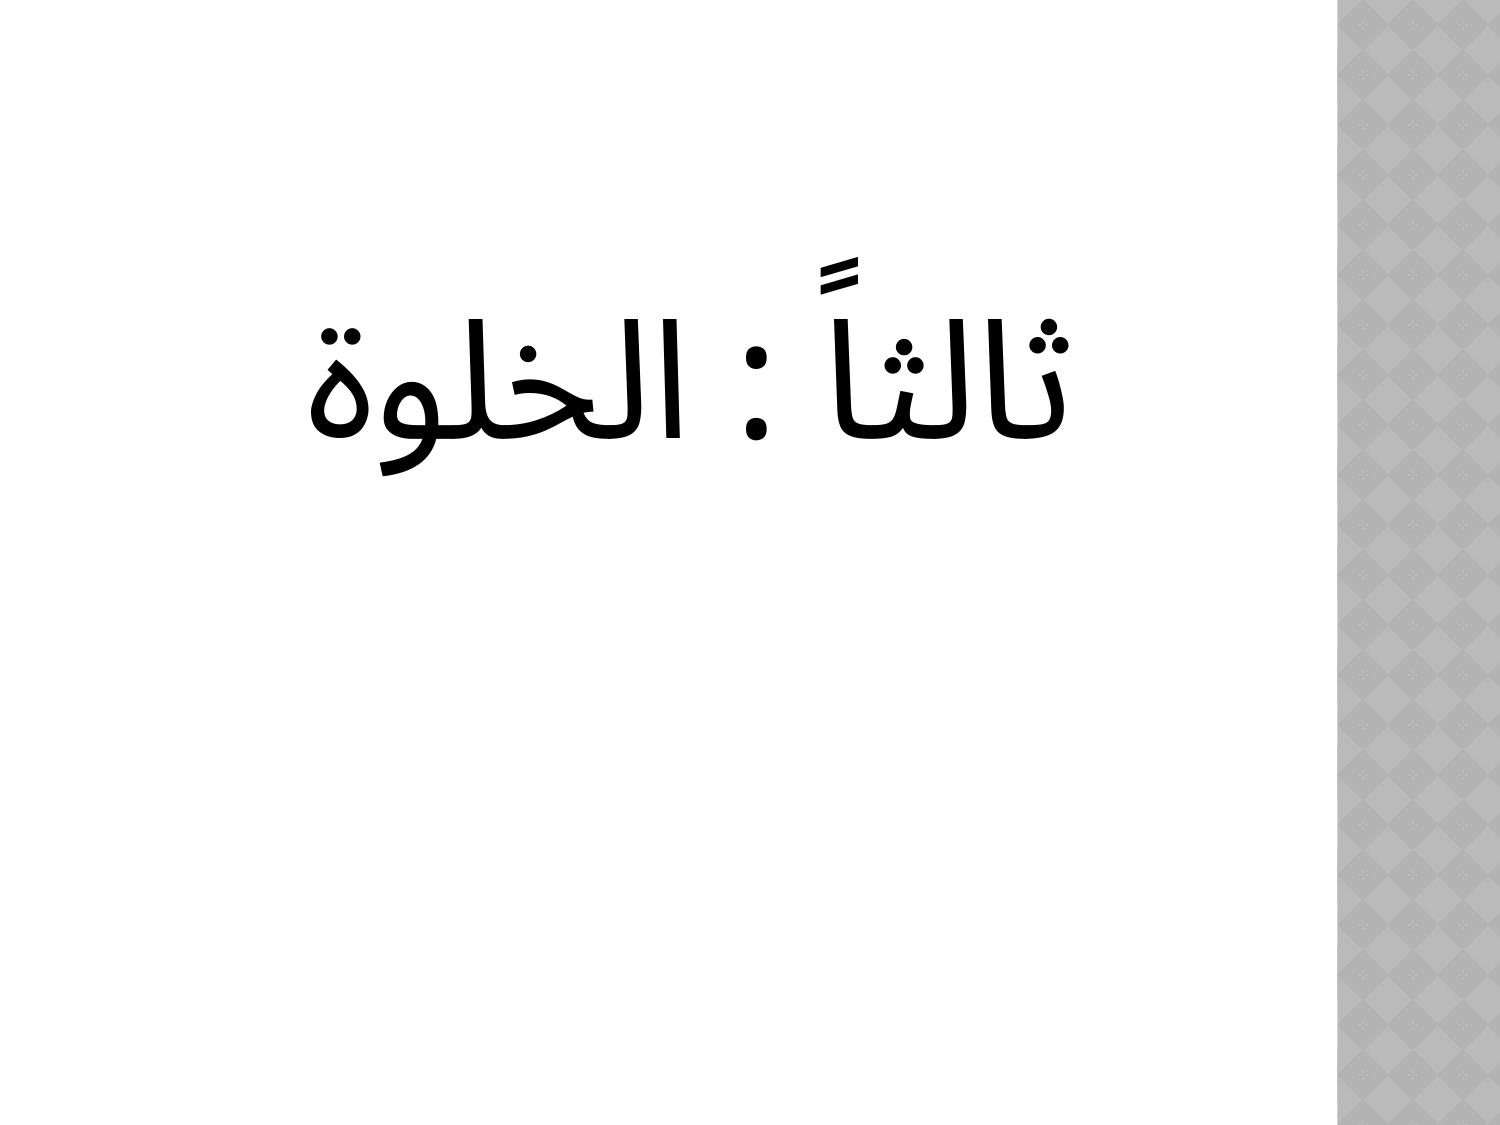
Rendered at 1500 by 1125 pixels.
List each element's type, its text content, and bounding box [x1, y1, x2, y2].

list ثالثاً : الخلوة [75, 264, 1263, 1059]
